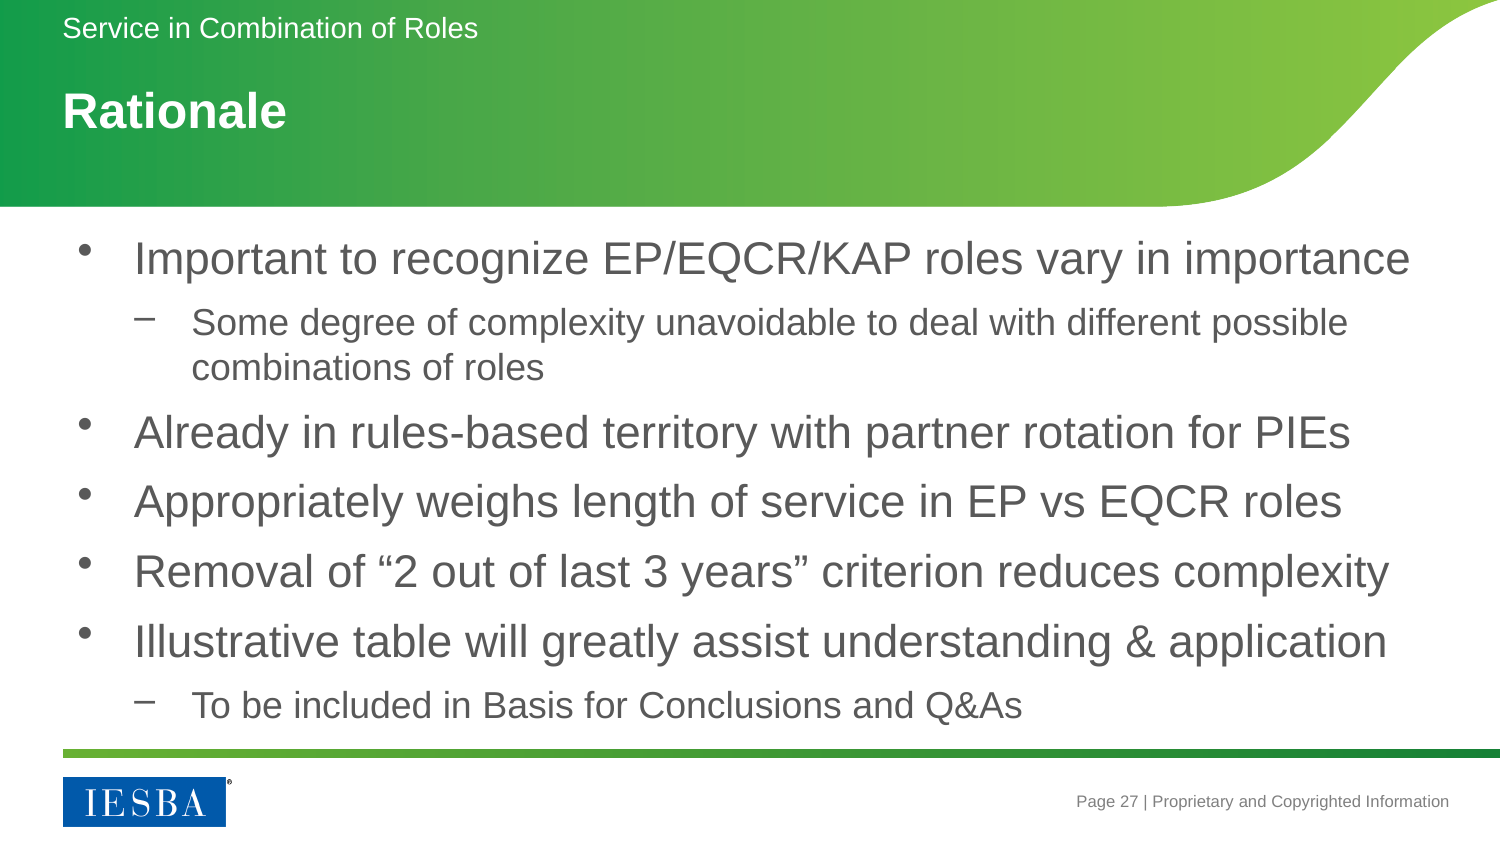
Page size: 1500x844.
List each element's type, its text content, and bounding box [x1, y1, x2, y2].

picture [0, 0, 1500, 207]
subtitle Service in Combination of Roles [62, 9, 500, 38]
title Rationale [62, 75, 1300, 142]
list Important to recognize EP/EQCR/KAP roles vary in importance Some degree of complexity unavoidable to deal with different possible combinations of roles Already in rules-based territory with partner rotation for PIEs Appropriately weighs length of service in EP vs EQCR roles Removal of “2 out of last 3 years” criterion reduces complexity Illustrative table will greatly assist understanding & application To be included in Basis for Conclusions and Q&As [62, 220, 1475, 747]
picture [63, 777, 232, 827]
